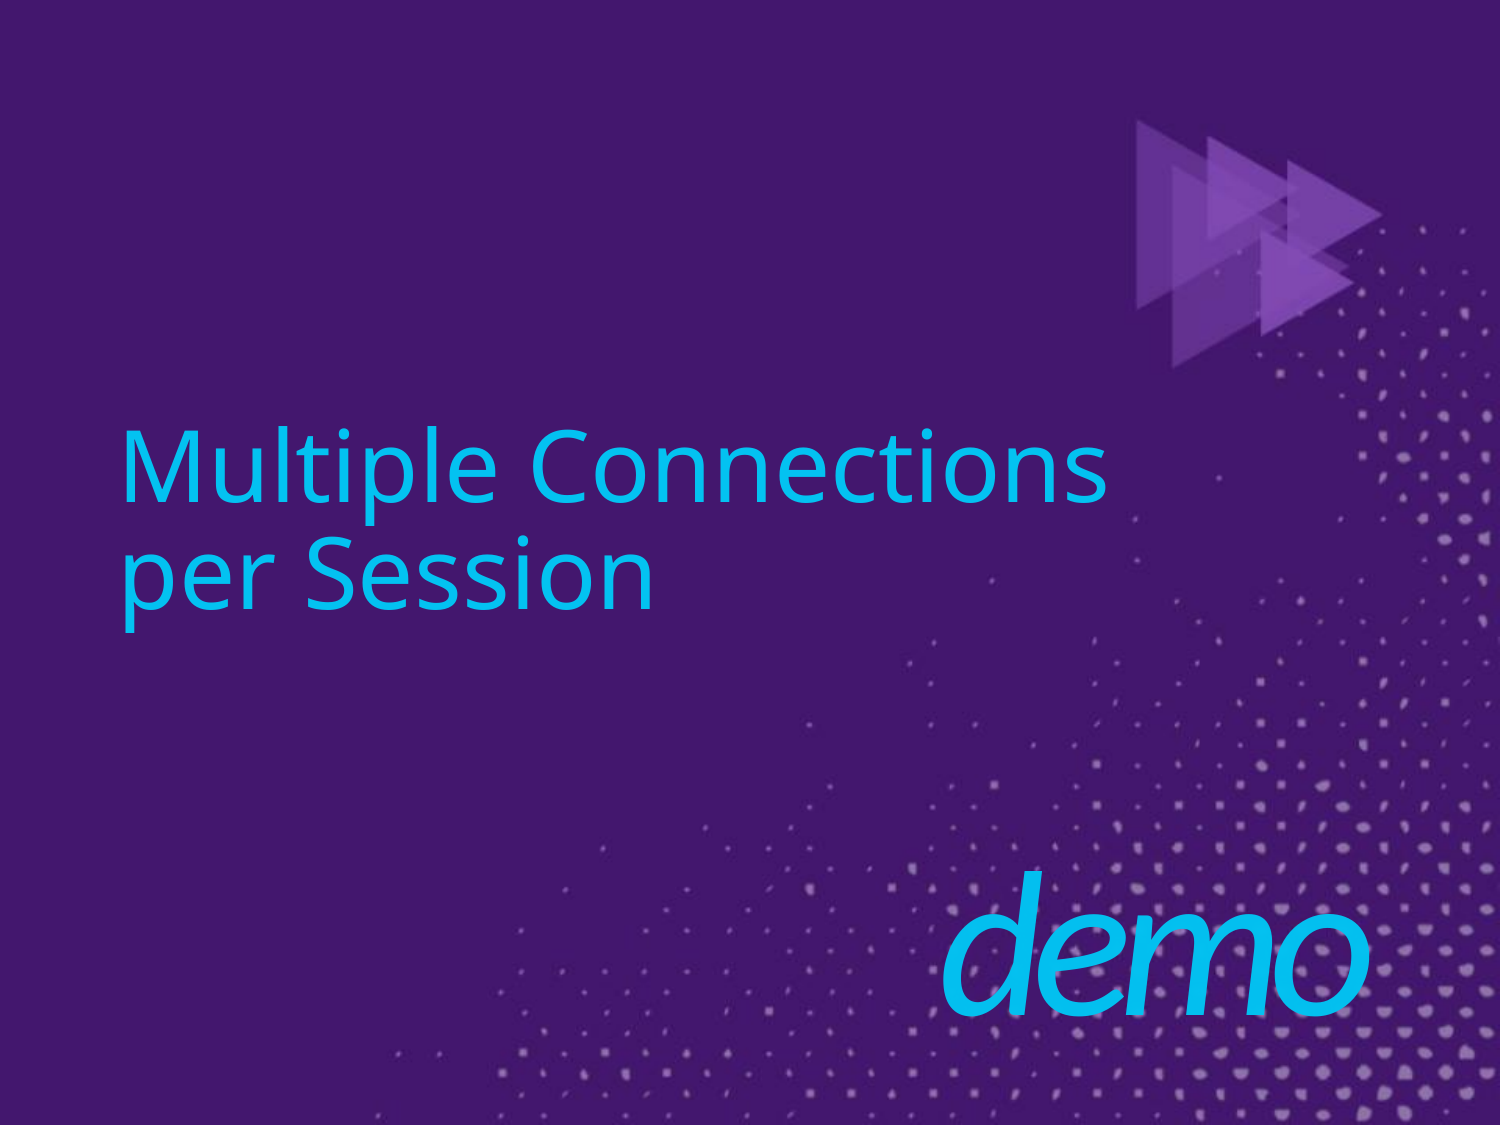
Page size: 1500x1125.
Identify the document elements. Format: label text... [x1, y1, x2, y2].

list demo [131, 800, 1392, 1027]
title Multiple Connections per Session [102, 398, 1251, 649]
picture [0, 0, 1500, 1125]
